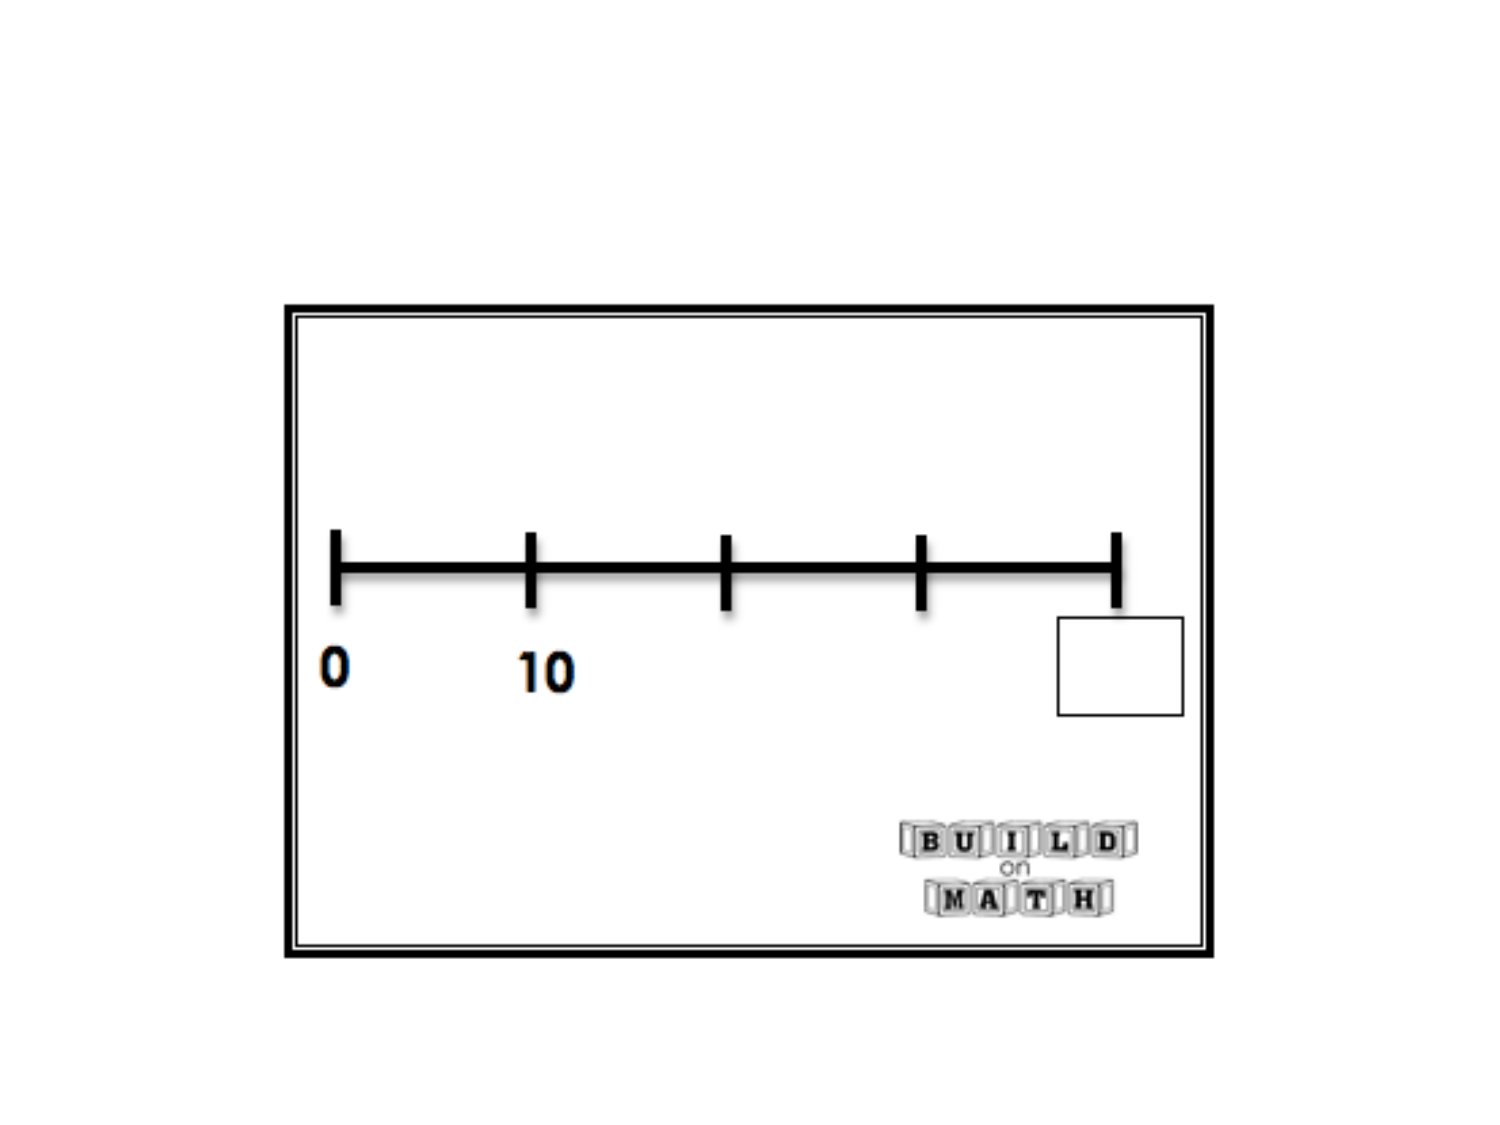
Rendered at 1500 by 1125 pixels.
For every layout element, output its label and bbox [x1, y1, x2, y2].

list [74, 262, 1426, 1006]
